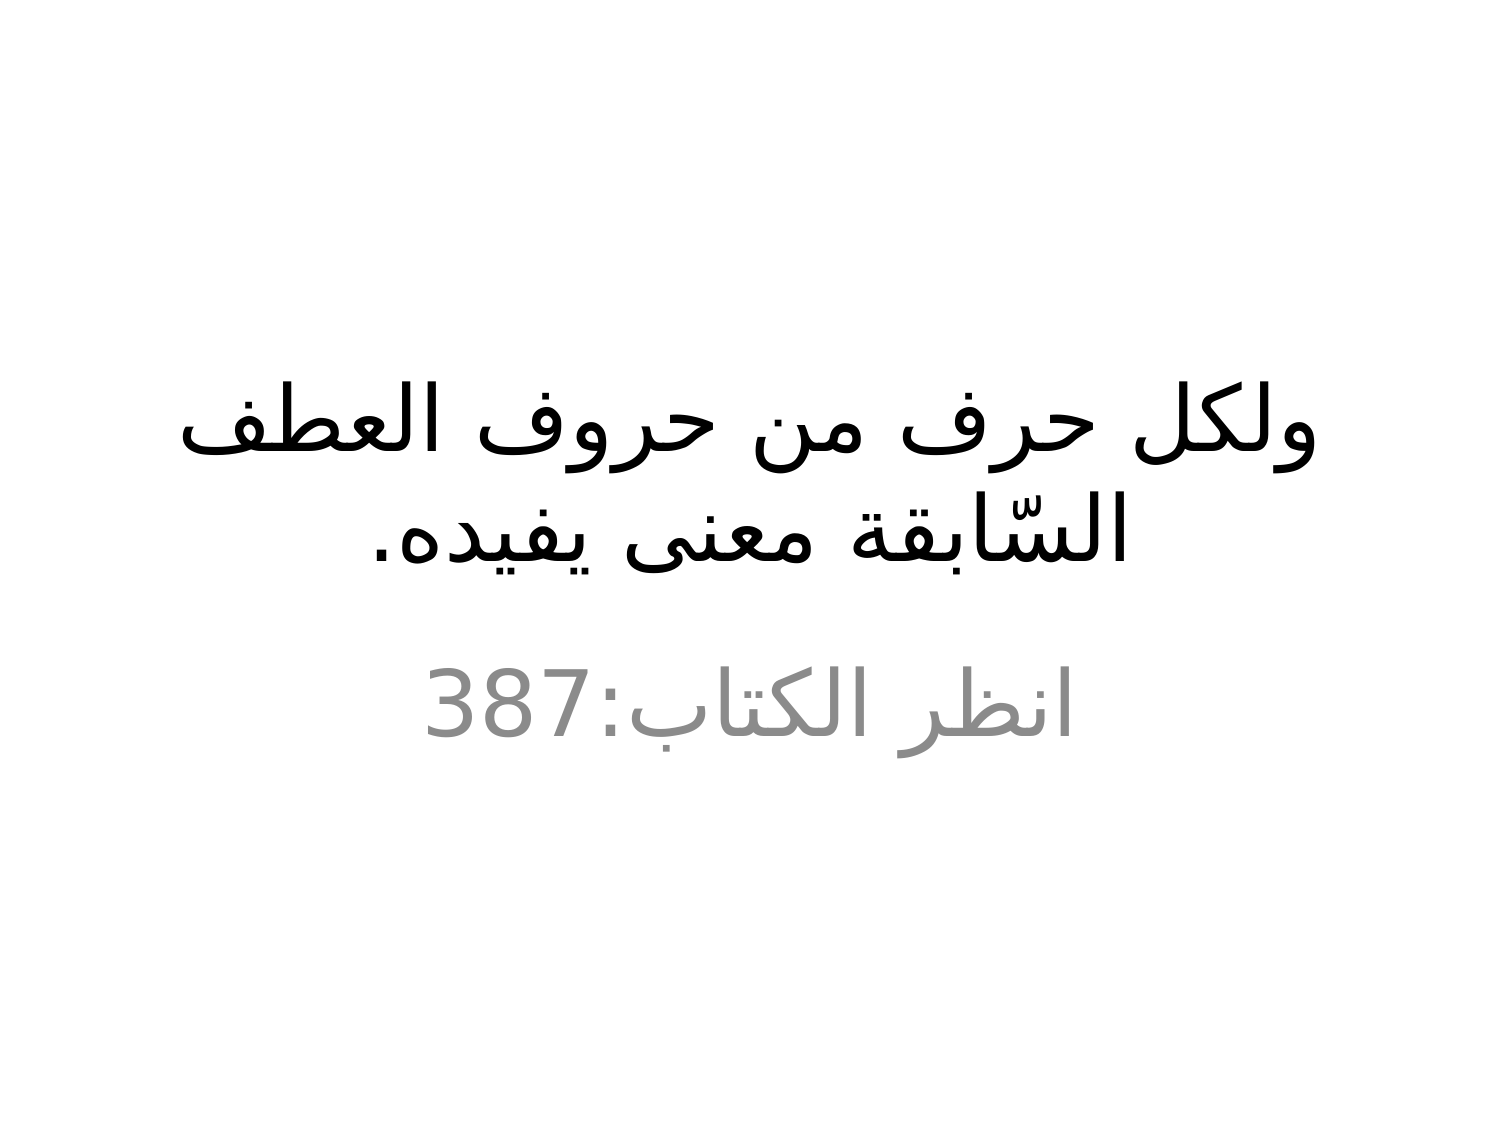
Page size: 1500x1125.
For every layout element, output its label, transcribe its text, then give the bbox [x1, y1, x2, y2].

title ولكل حرف من حروف العطف السّابقة معنى يفيده. [112, 349, 1388, 591]
subtitle انظر الكتاب:387 [225, 637, 1275, 925]
